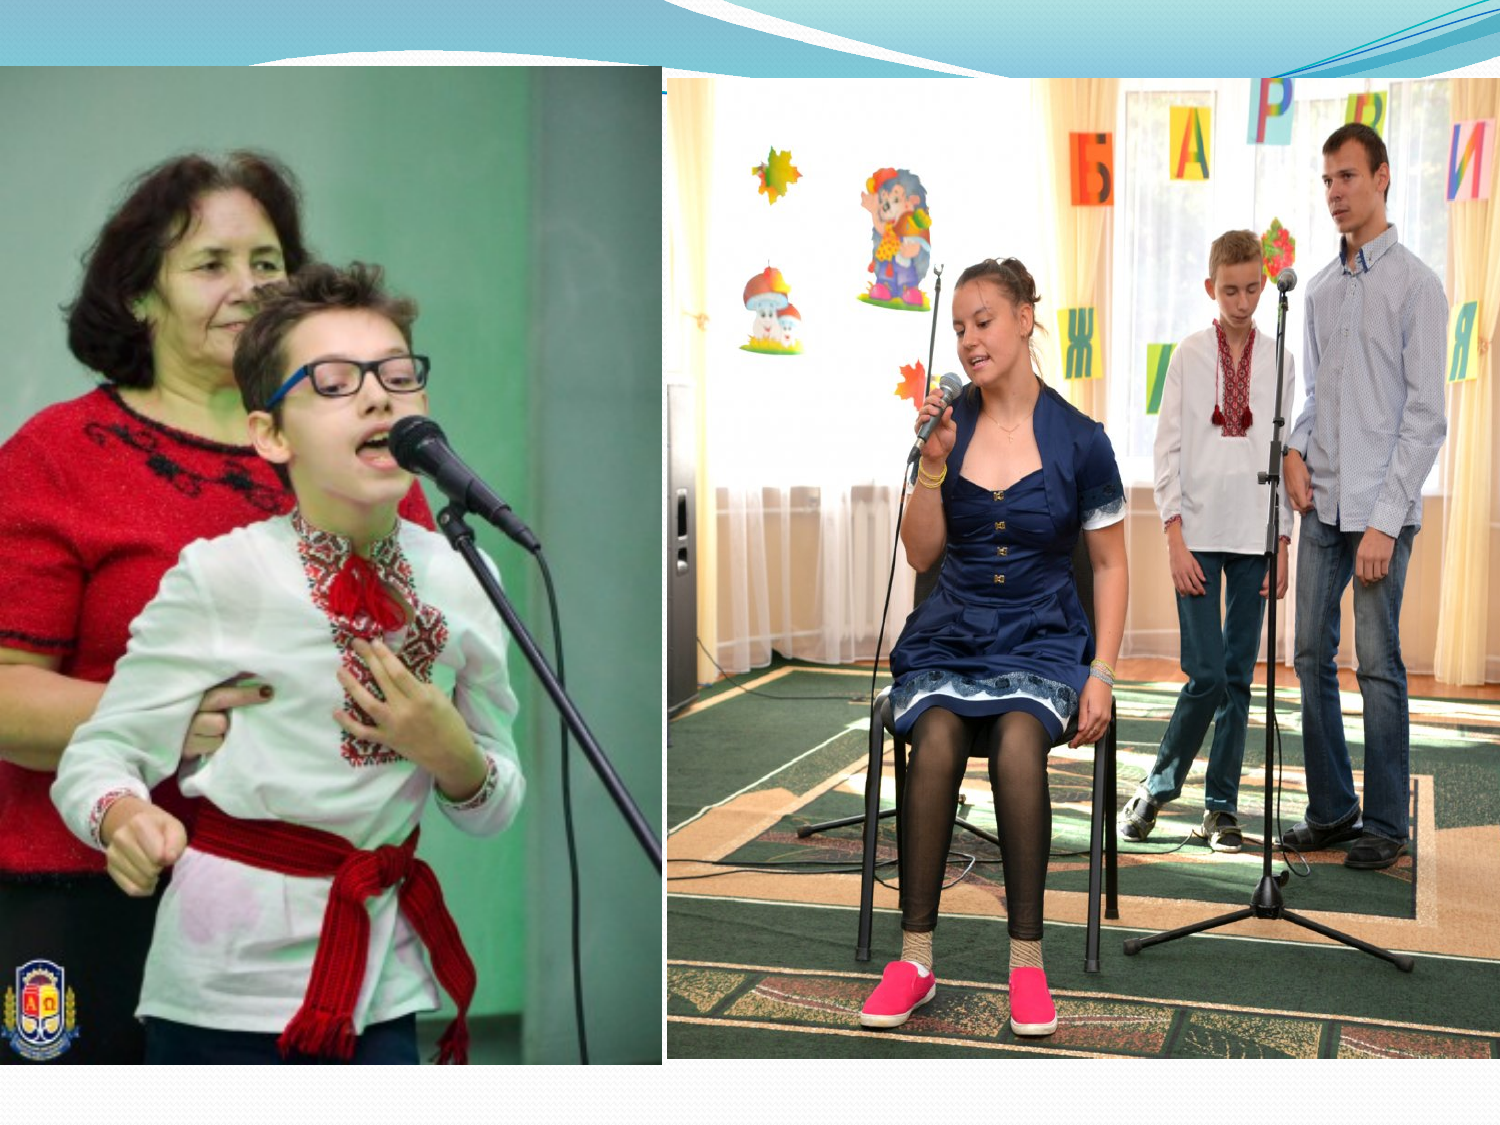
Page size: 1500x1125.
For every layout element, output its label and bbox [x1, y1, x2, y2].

picture [0, 66, 662, 1066]
picture [666, 77, 1500, 1059]
